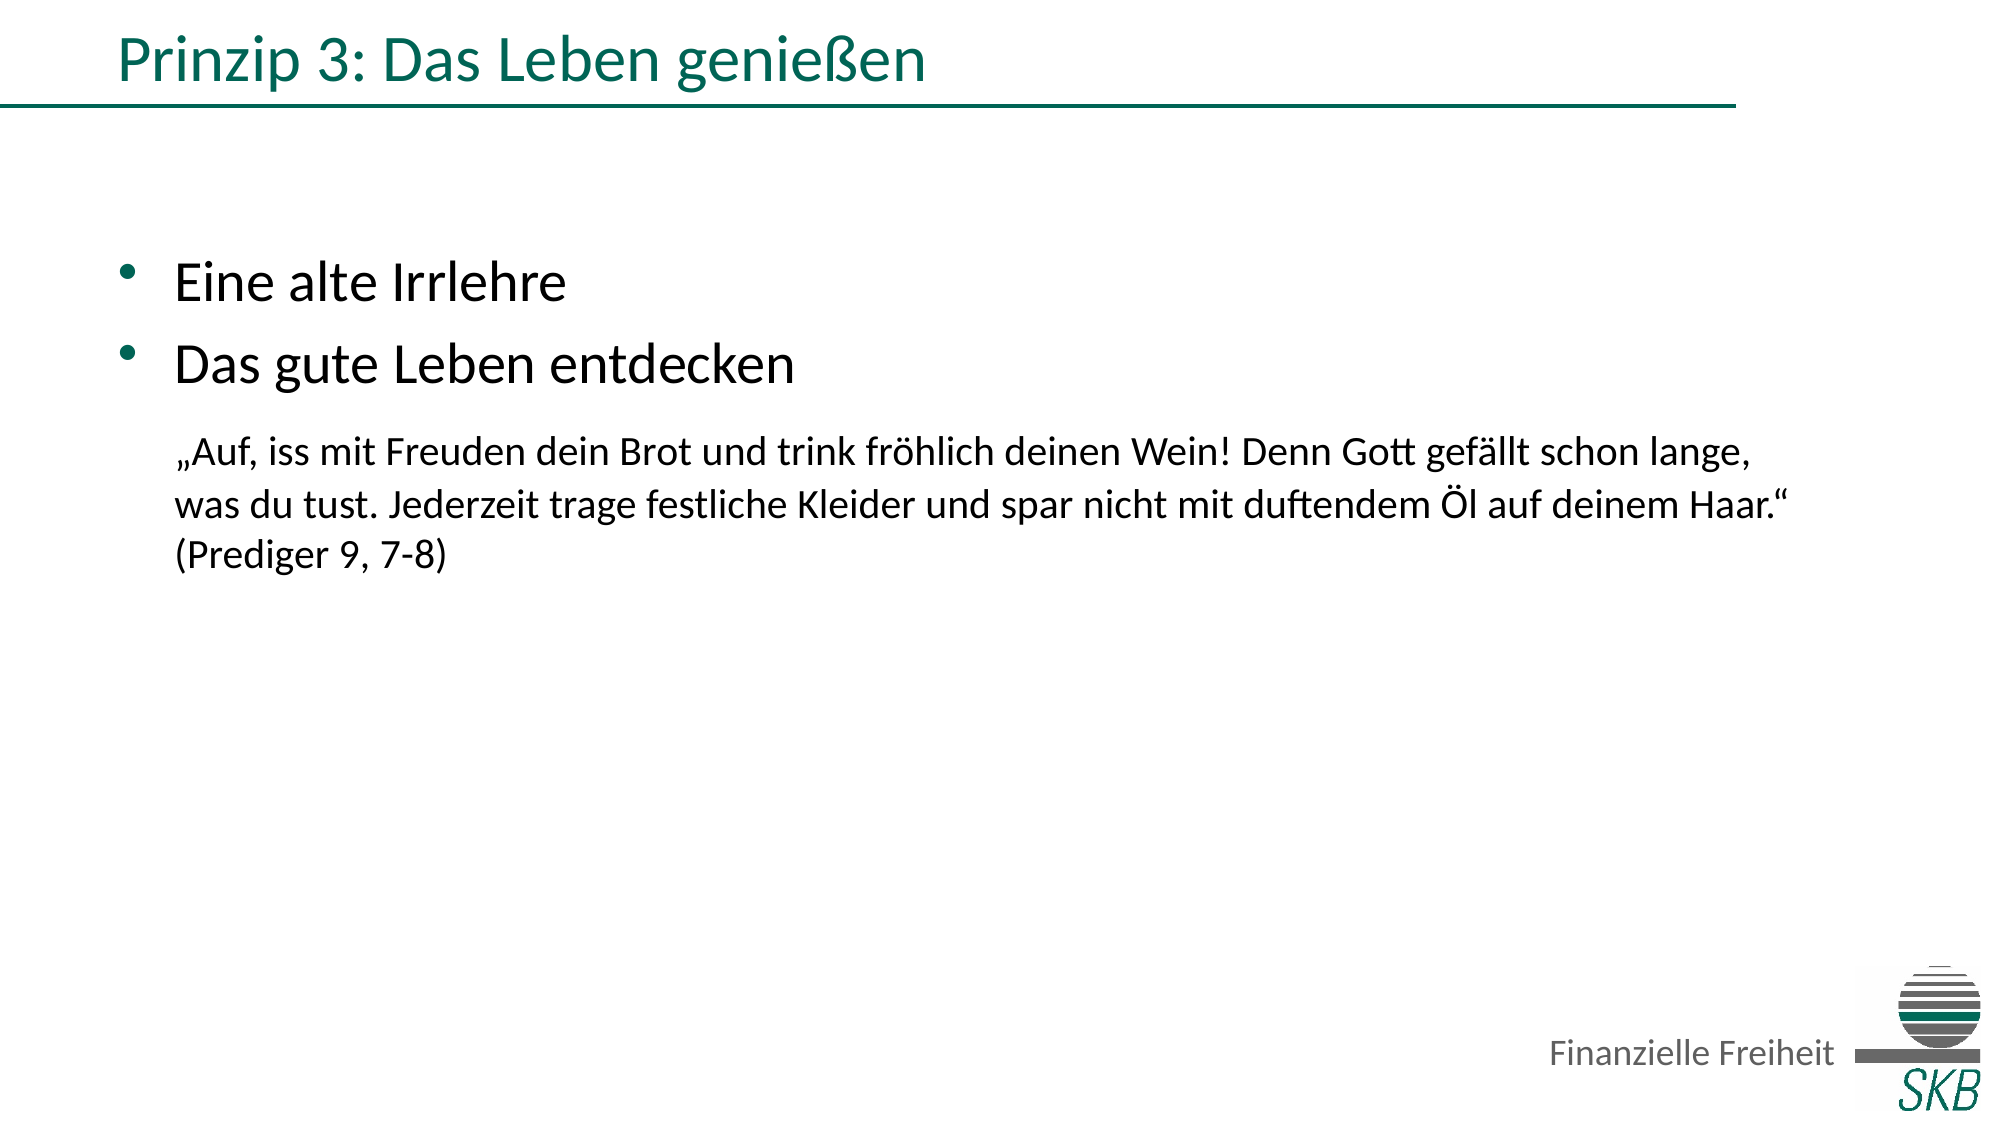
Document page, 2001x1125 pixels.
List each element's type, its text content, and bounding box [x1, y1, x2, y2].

title Prinzip 3: Das Leben genießen [102, 7, 1300, 80]
list Eine alte Irrlehre Das gute Leben entdecken „Auf, iss mit Freuden dein Brot und trink fröhlich deinen Wein! Denn Gott gefällt schon lange, was du tust. Jederzeit trage festliche Kleider und spar nicht mit duftendem Öl auf deinem Haar.“ (Prediger 9, 7-8) [117, 243, 1792, 944]
picture [1855, 966, 1981, 1111]
